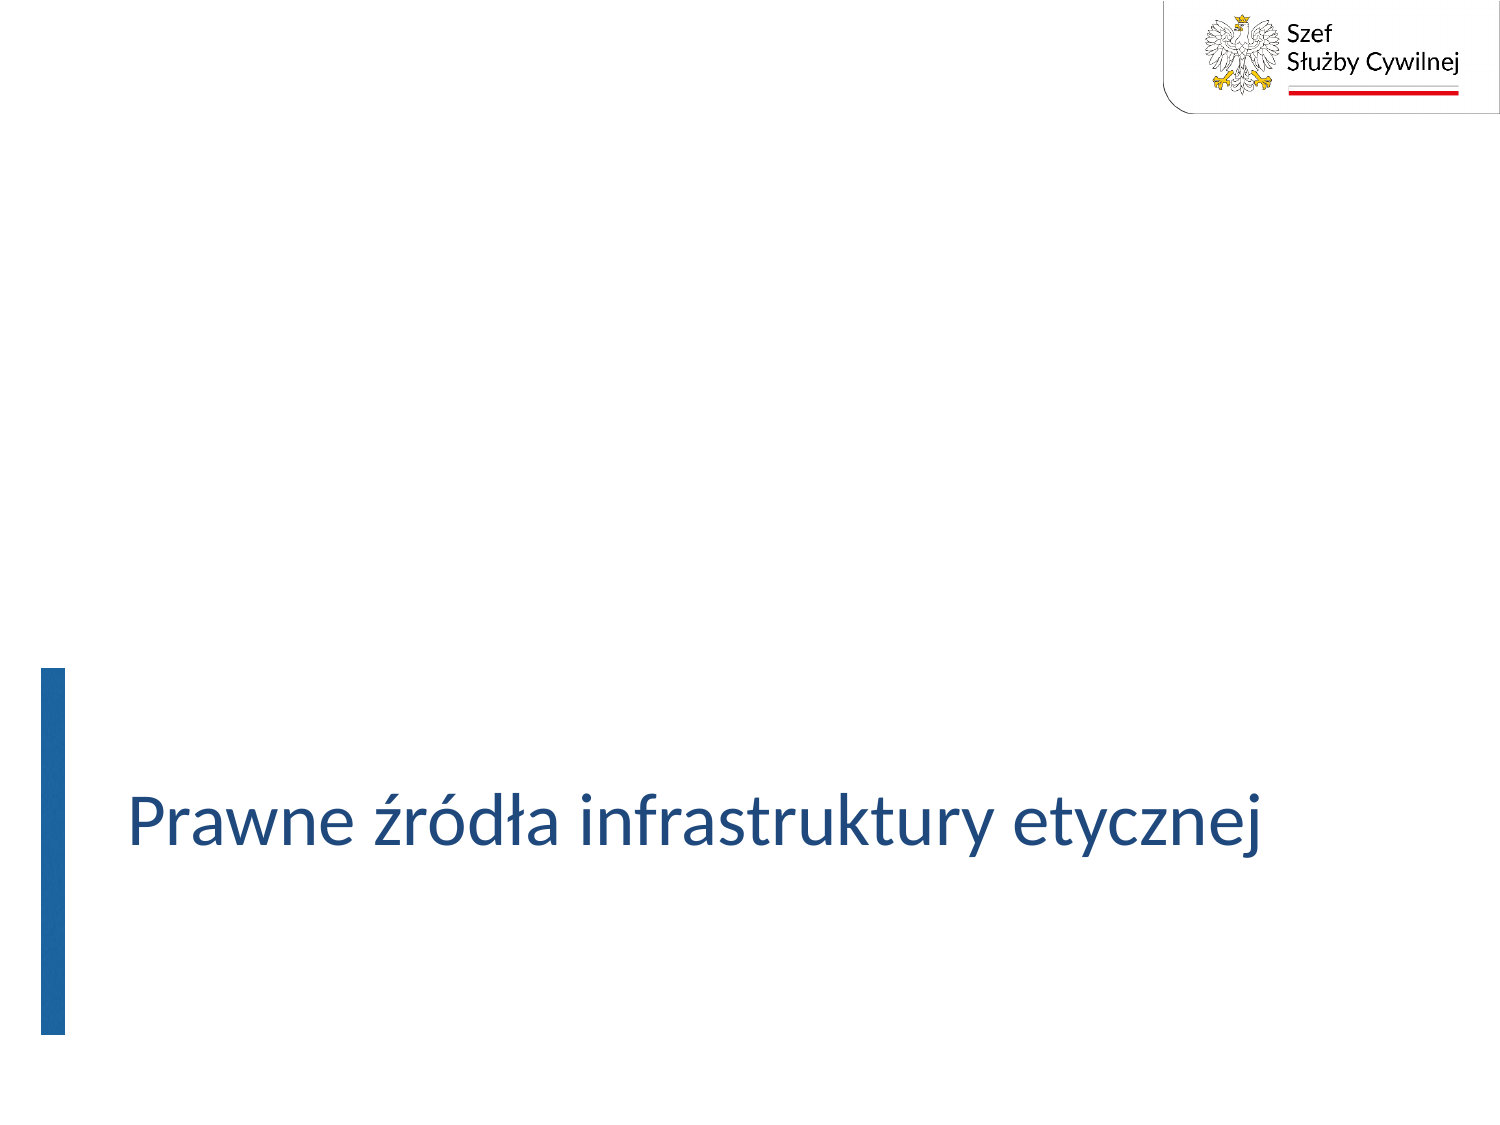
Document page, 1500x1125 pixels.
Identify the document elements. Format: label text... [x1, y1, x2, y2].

picture [41, 668, 65, 1035]
picture [1163, 0, 1500, 114]
title Prawne źródła infrastruktury etycznej [112, 763, 1388, 881]
